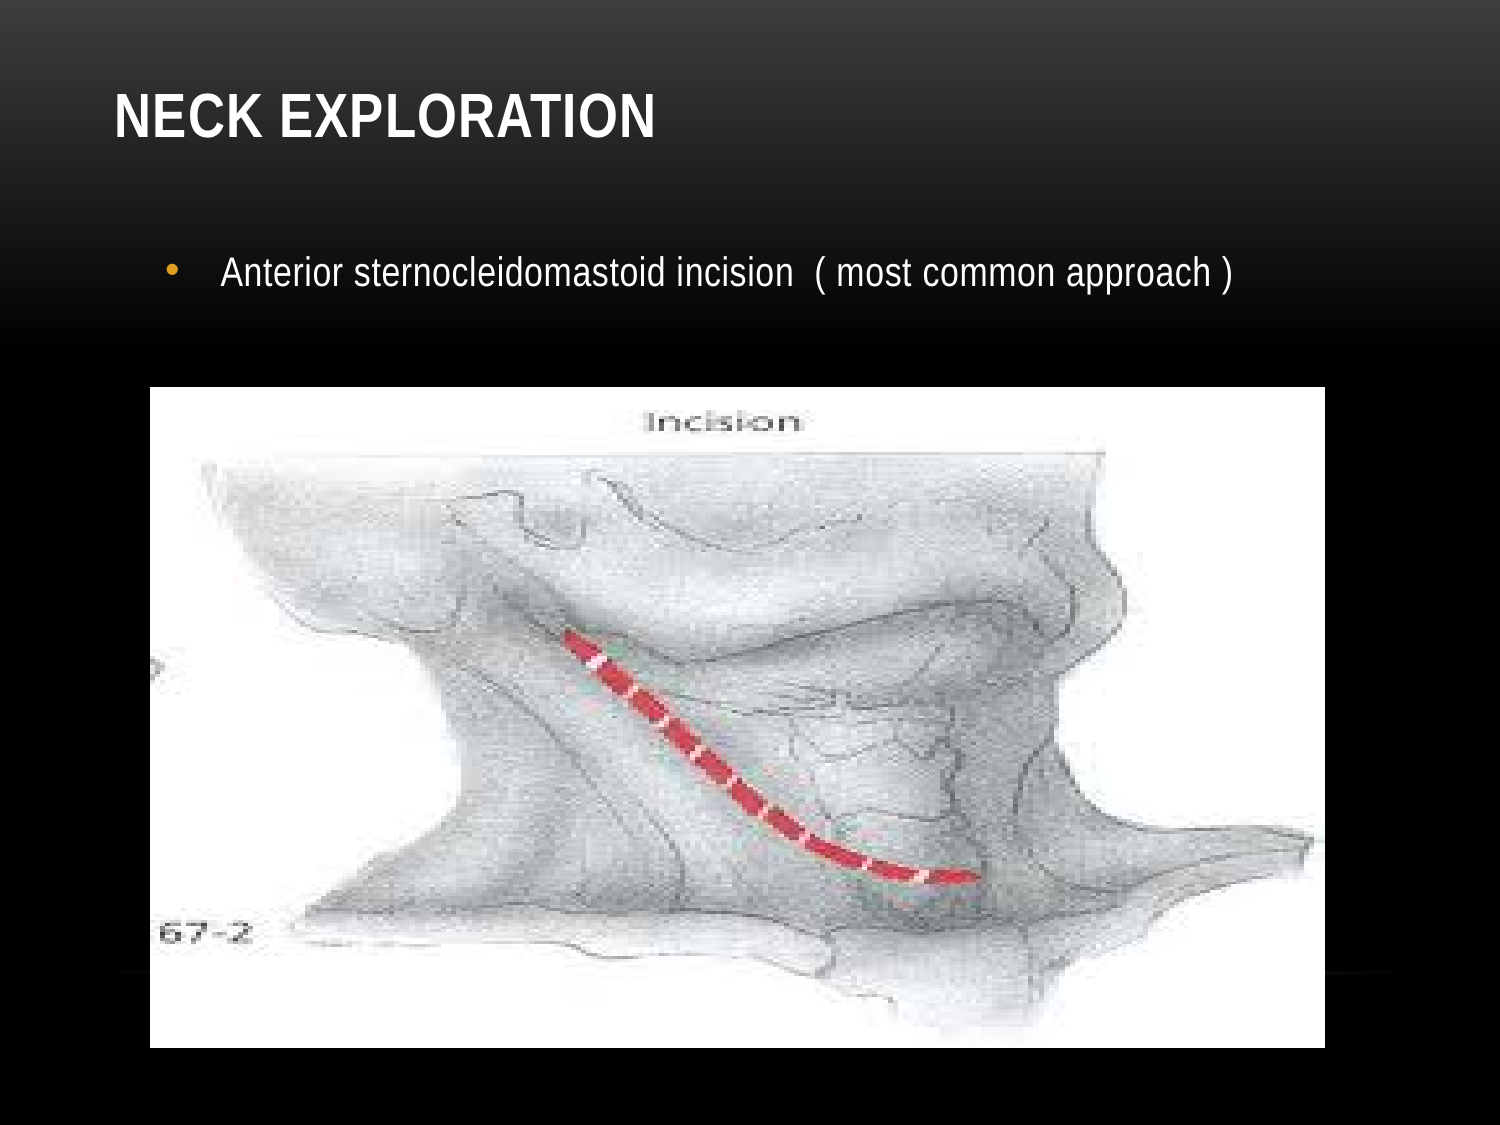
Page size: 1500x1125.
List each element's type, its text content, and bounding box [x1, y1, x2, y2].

title Neck exploration [99, 45, 1400, 233]
picture [0, 0, 1500, 1125]
list Anterior sternocleidomastoid incision ( most common approach ) [150, 237, 1500, 1043]
